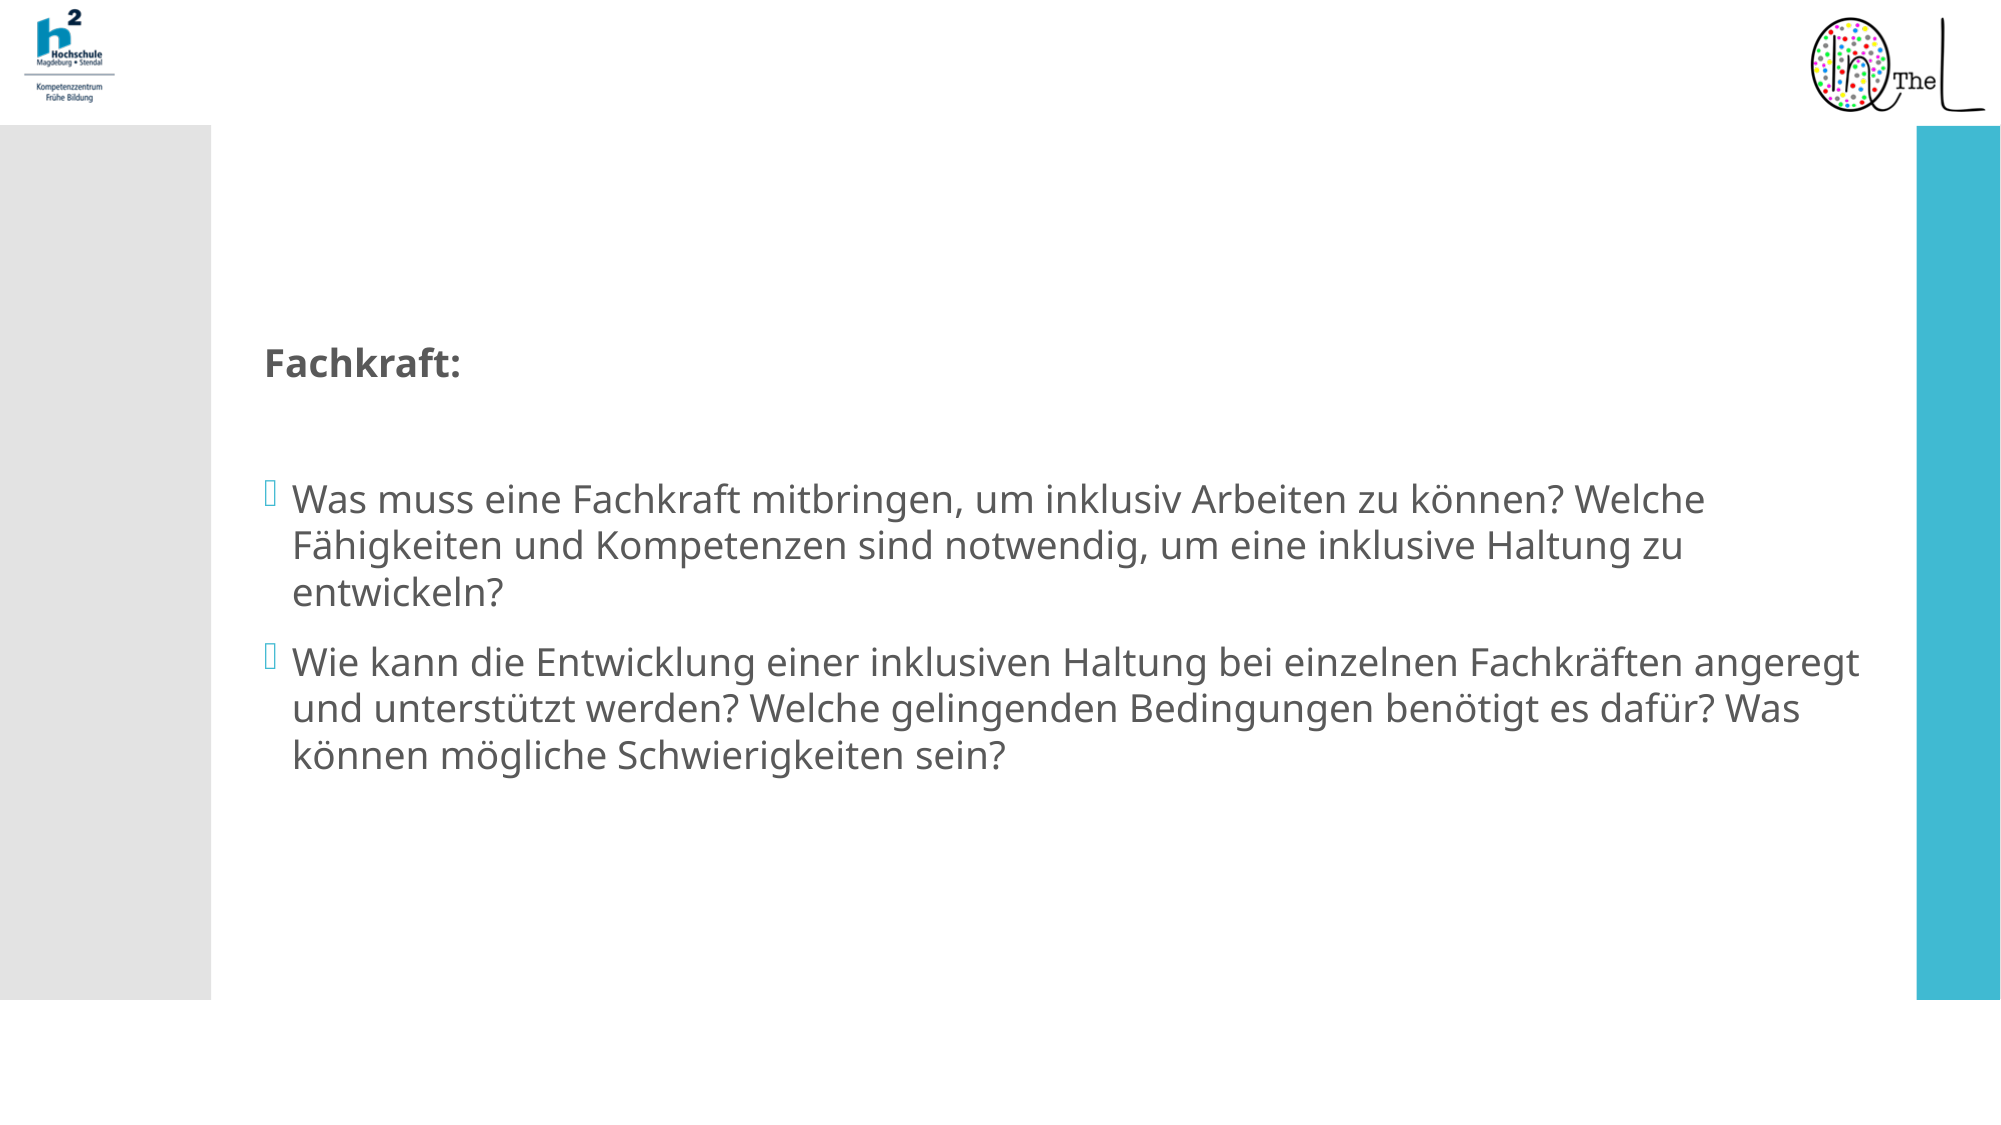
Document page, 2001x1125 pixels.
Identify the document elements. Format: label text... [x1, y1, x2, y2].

picture [13, 0, 127, 113]
text_box [1916, 125, 2000, 1001]
text_box [0, 124, 212, 1001]
picture [1809, 17, 1987, 113]
text_box [0, 0, 2000, 1125]
list Fachkraft: Was muss eine Fachkraft mitbringen, um inklusiv Arbeiten zu können? Welche Fähigkeiten und Kompetenzen sind notwendig, um eine inklusive Haltung zu entwickeln? Wie kann die Entwicklung einer inklusiven Haltung bei einzelnen Fachkräften angeregt und unterstützt werden? Welche gelingenden Bedingungen benötigt es dafür? Was können mögliche Schwierigkeiten sein? [248, 336, 1899, 789]
